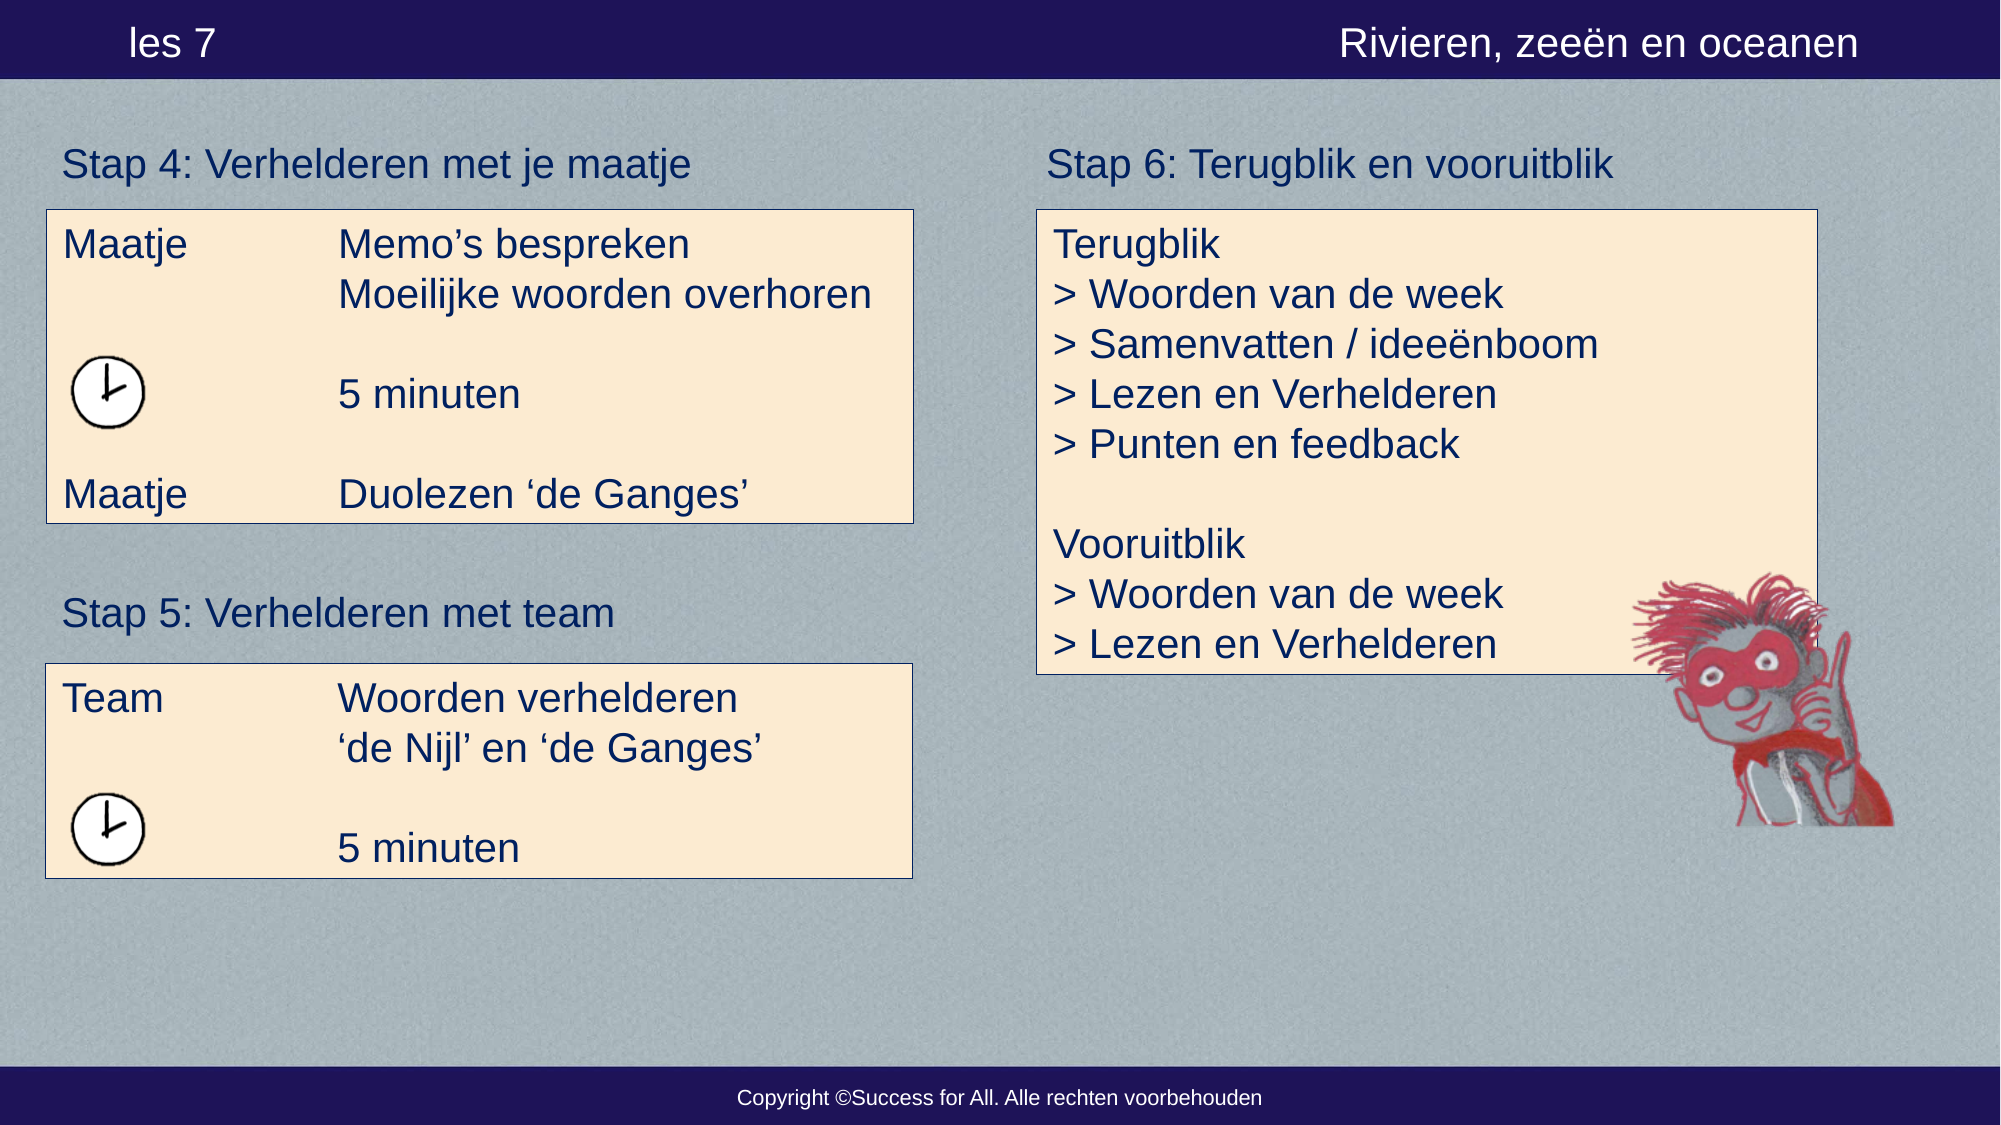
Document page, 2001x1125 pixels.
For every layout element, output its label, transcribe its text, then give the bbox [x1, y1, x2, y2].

text_box Stap 4: Verhelderen met je maatje [46, 129, 839, 195]
text_box Stap 6: Terugblik en vooruitblik [1031, 129, 1824, 195]
text_box Copyright ©Success for All. Alle rechten voorbehouden [0, 1076, 2000, 1125]
text_box Team Woorden verhelderen ‘de Nijl’ en ‘de Ganges’ 5 minuten [45, 663, 913, 879]
text_box Maatje Memo’s bespreken Moeilijke woorden overhoren 5 minuten Maatje Duolezen ‘de Ganges’ [46, 209, 914, 524]
text_box Rivieren, zeeën en oceanen [999, 8, 1886, 123]
picture [0, 0, 2001, 1125]
text_box les 7 [114, 8, 354, 73]
text_box Terugblik > Woorden van de week > Samenvatten / ideeënboom > Lezen en Verhelderen > Punten en feedback Vooruitblik > Woorden van de week > Lezen en Verhelderen [1036, 209, 1818, 675]
text_box Stap 5: Verhelderen met team [46, 578, 890, 643]
